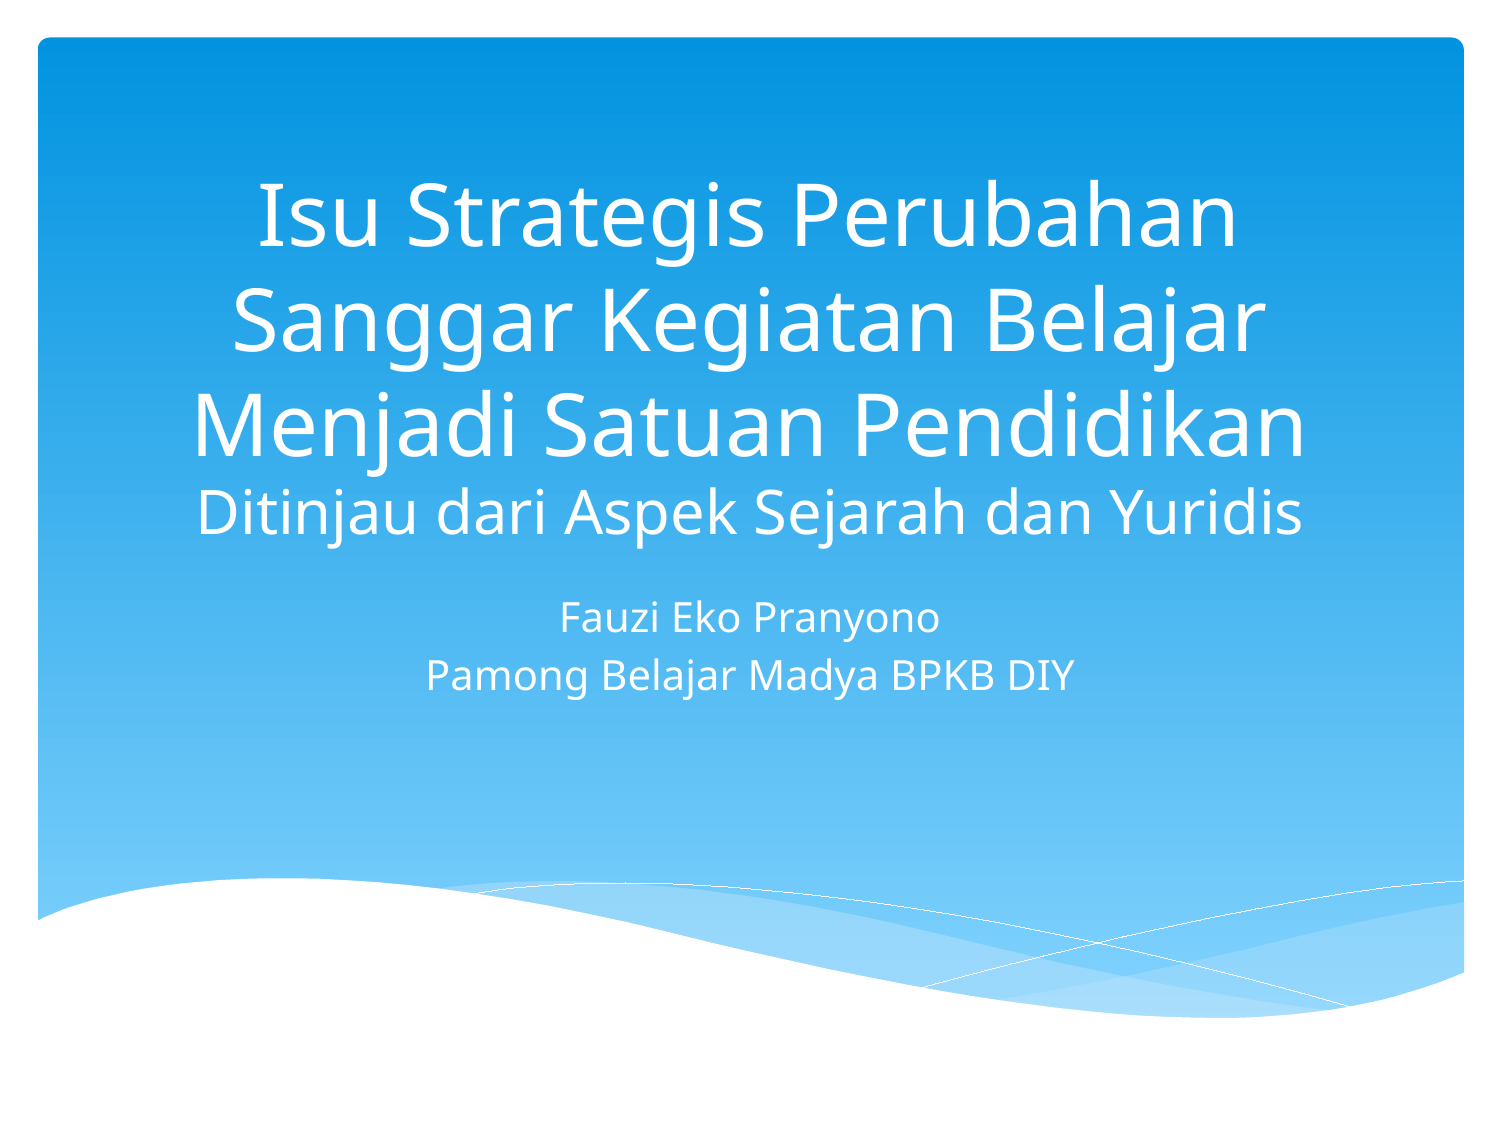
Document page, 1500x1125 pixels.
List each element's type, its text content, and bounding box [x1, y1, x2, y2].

title Isu Strategis Perubahan Sanggar Kegiatan Belajar Menjadi Satuan Pendidikan Ditinjau dari Aspek Sejarah dan Yuridis [112, 149, 1388, 555]
subtitle Fauzi Eko Pranyono Pamong Belajar Madya BPKB DIY [225, 583, 1275, 825]
